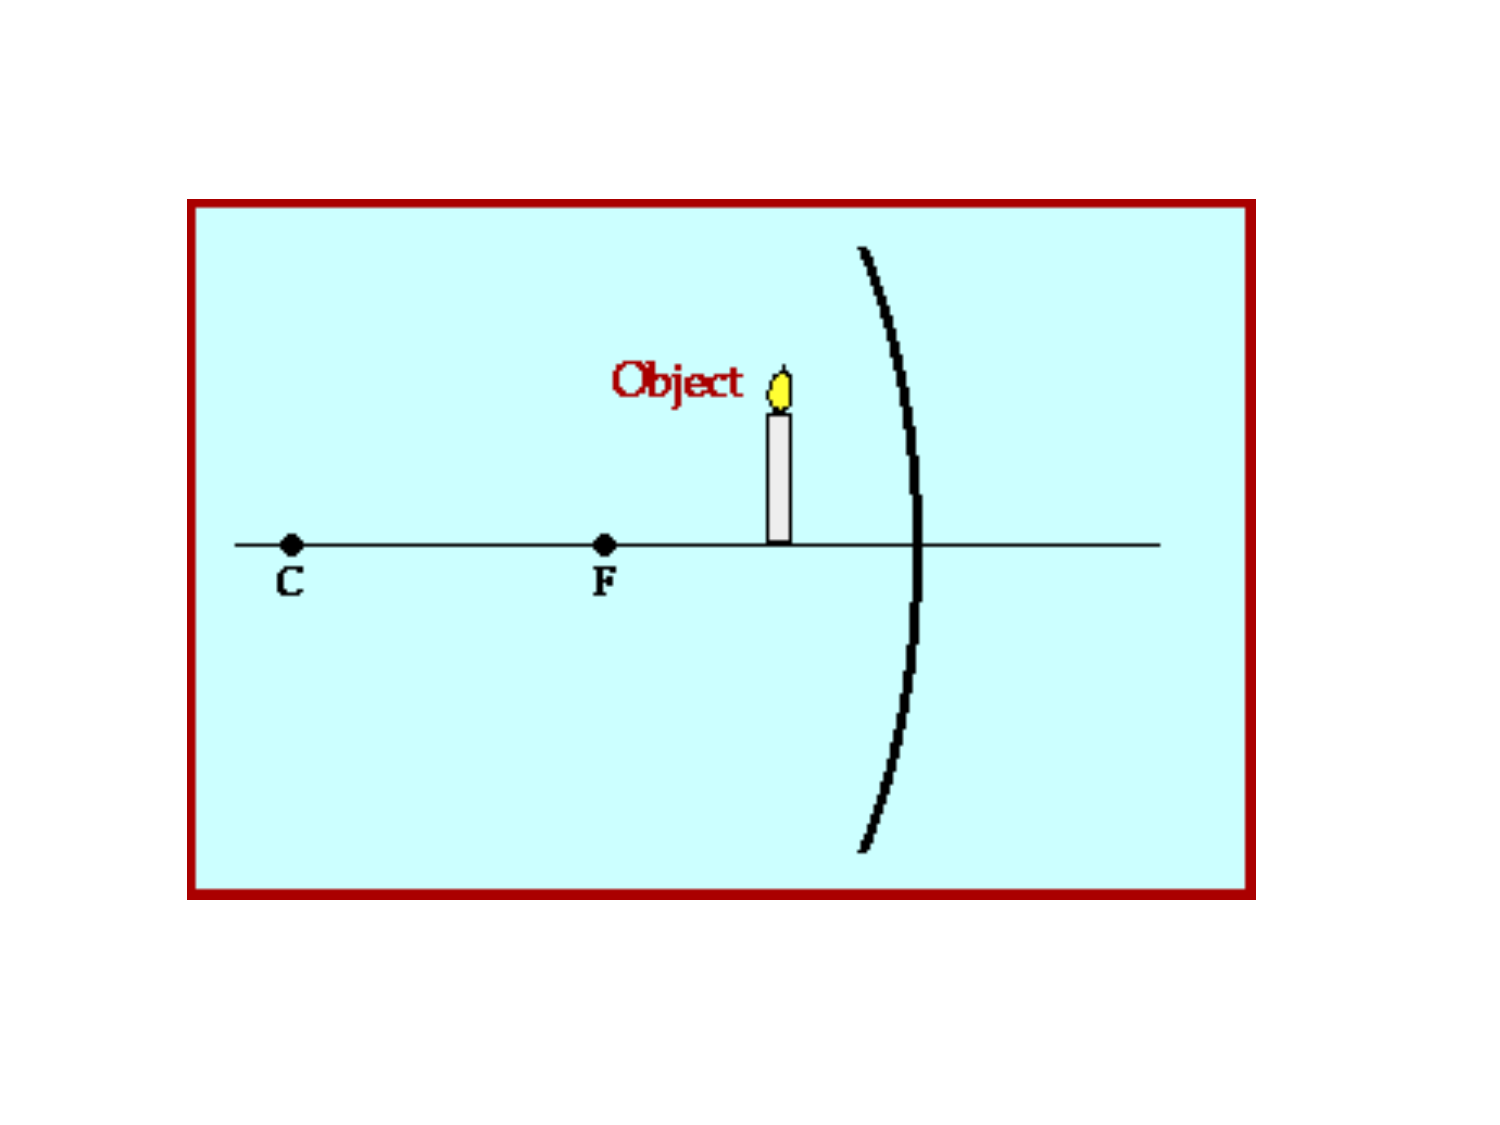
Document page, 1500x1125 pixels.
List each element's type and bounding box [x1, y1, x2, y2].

picture [187, 199, 1256, 901]
